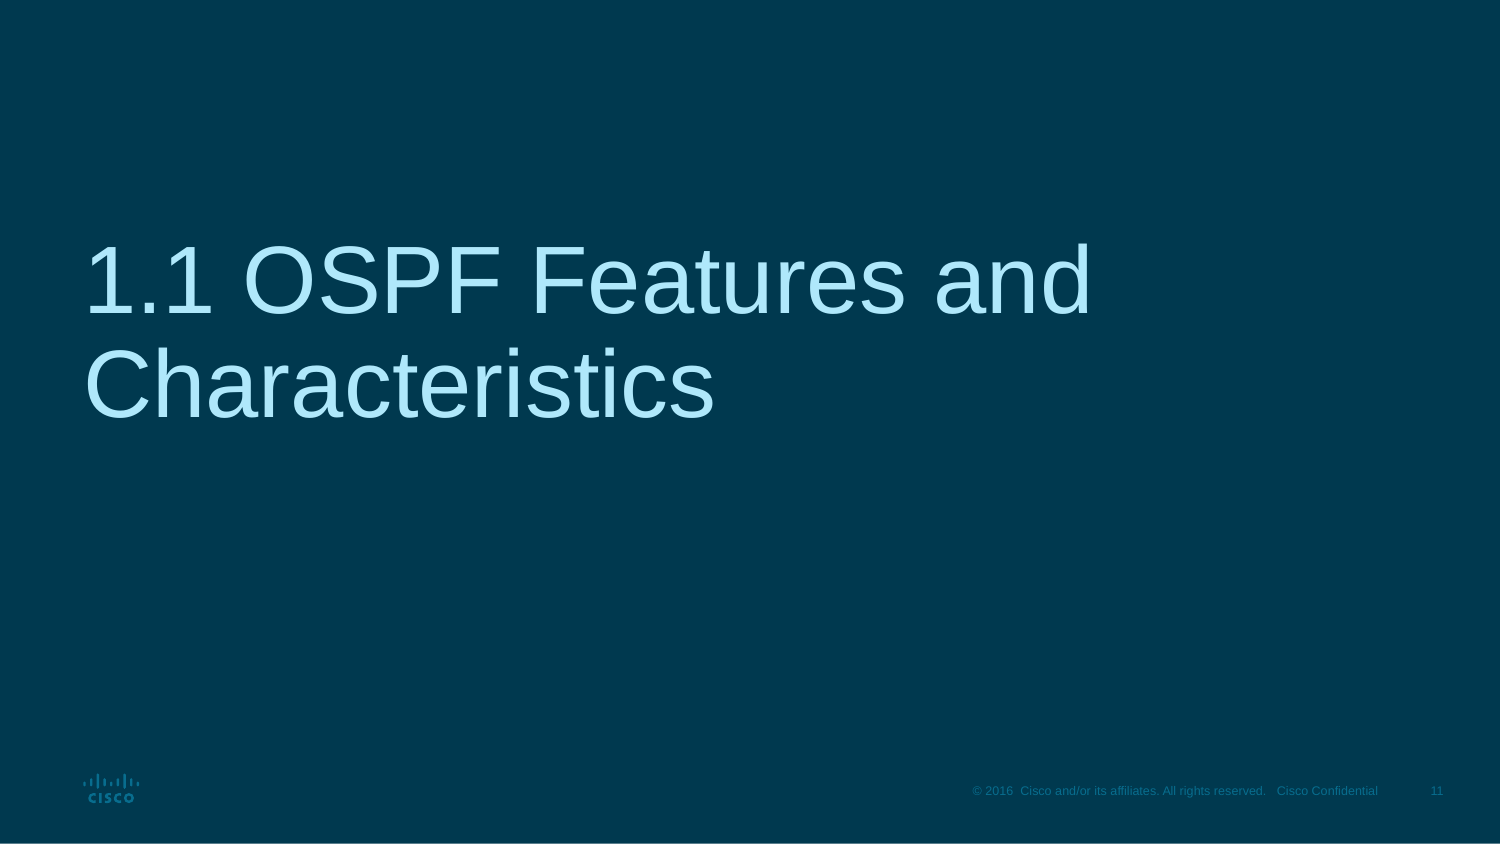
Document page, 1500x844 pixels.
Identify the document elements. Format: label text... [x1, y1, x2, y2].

title 1.1 OSPF Features and Characteristics [68, 225, 1315, 446]
